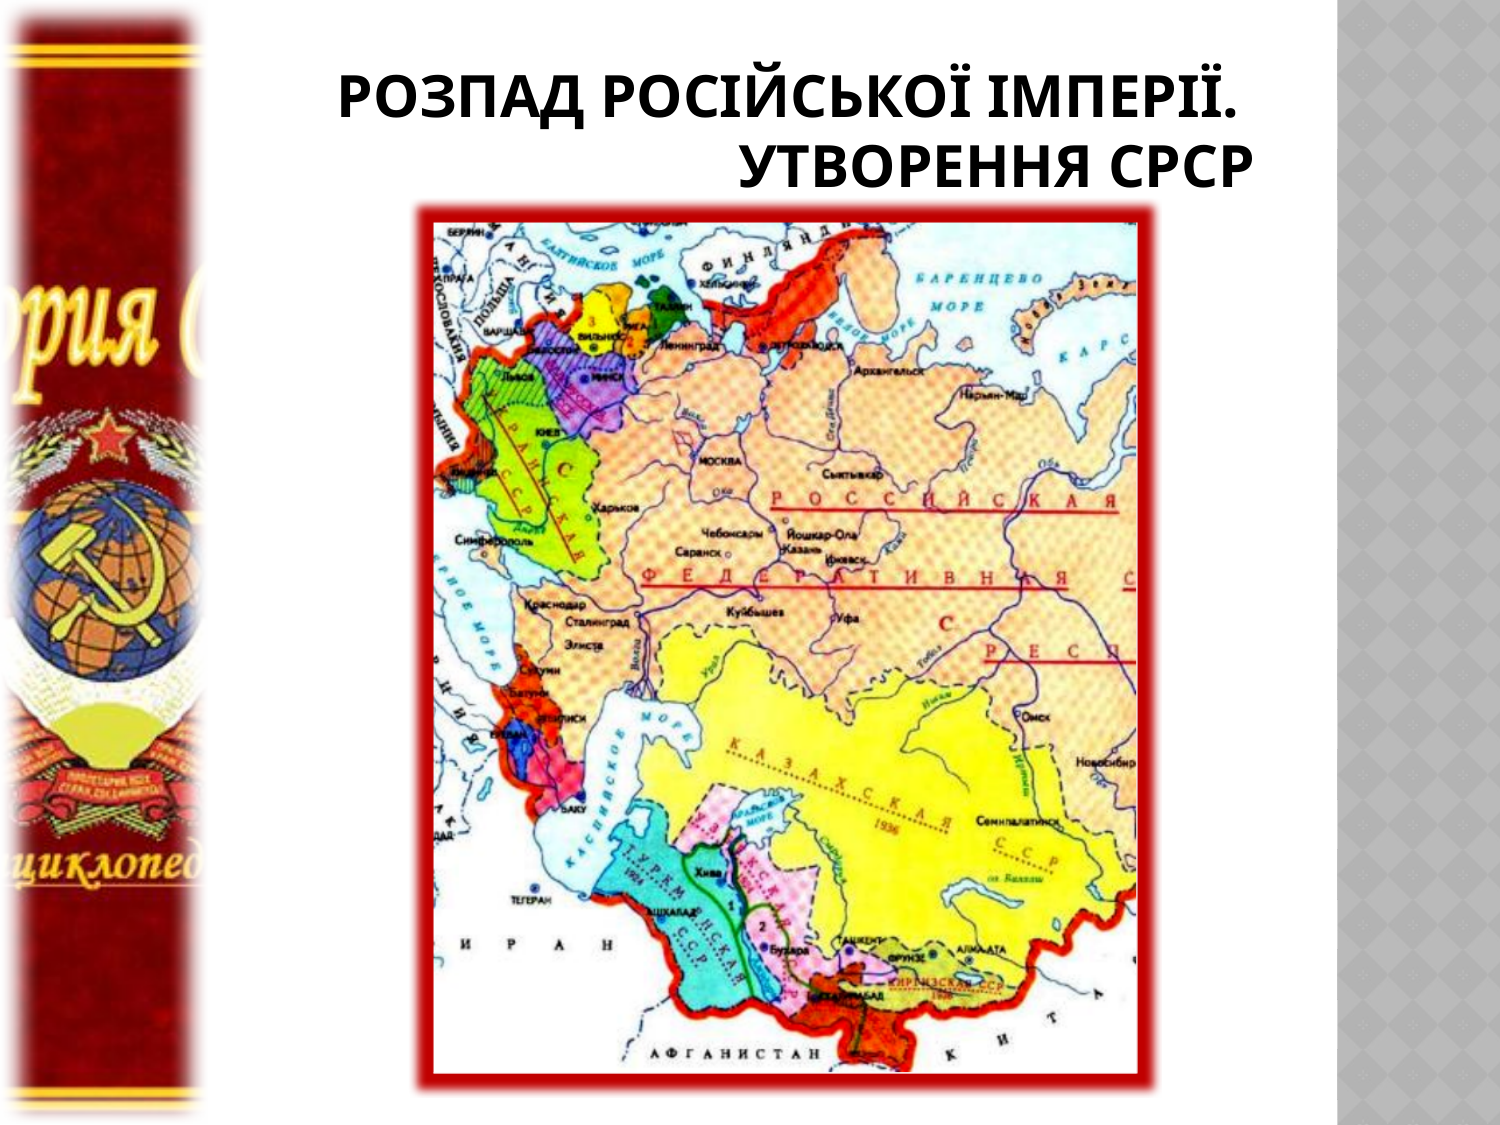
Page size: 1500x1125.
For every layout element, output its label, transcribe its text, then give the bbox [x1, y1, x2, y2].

title Розпад російської імперії. Утворення срср [214, 52, 1263, 200]
picture [0, 0, 209, 1125]
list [433, 222, 1138, 1074]
